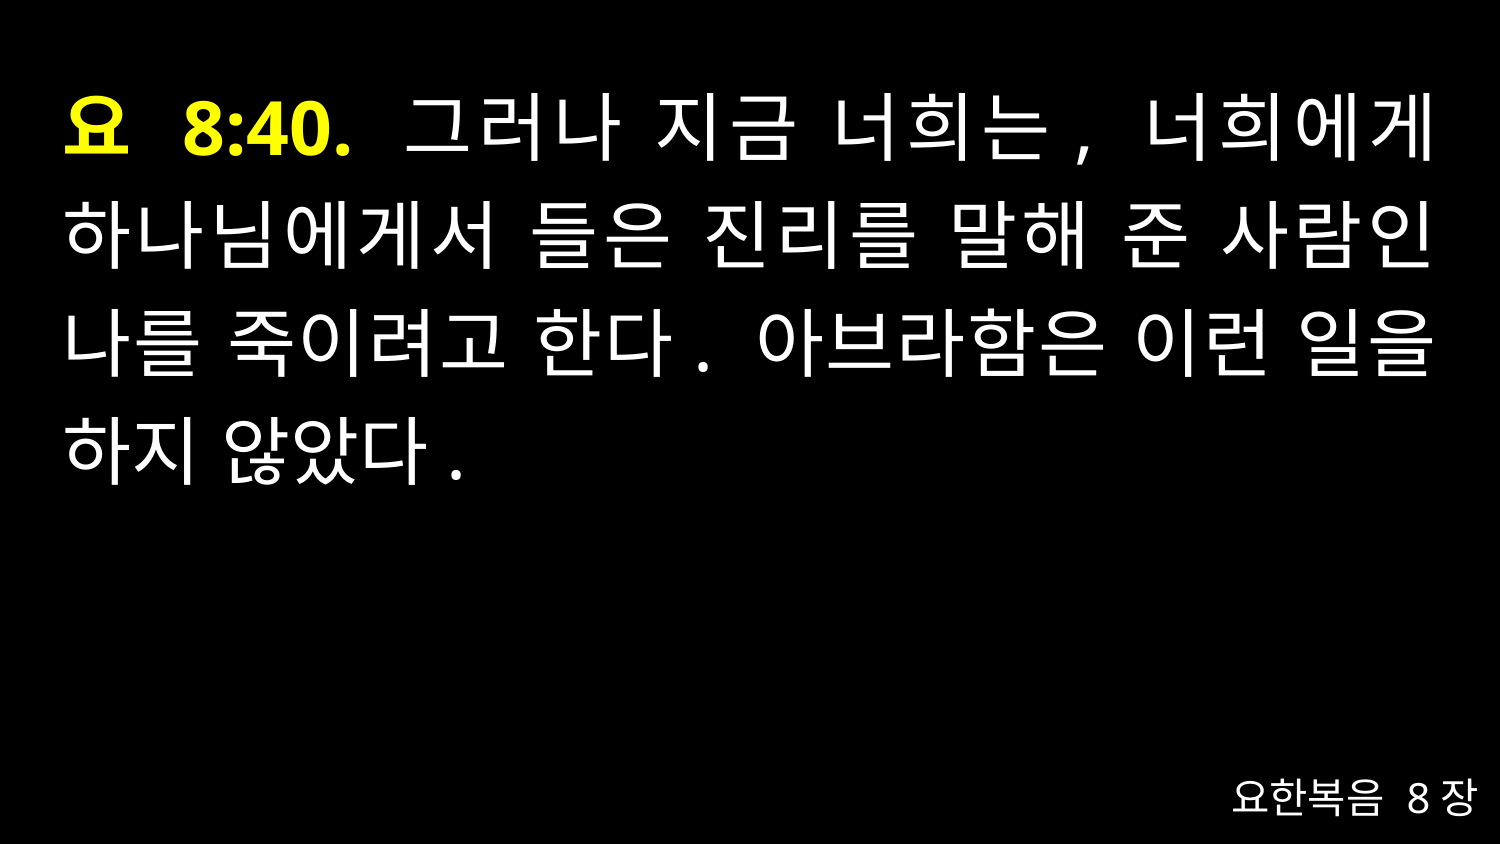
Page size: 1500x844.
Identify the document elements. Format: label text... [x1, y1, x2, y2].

title 요 8:40. 그러나 지금 너희는, 너희에게 하나님에게서 들은 진리를 말해 준 사람인 나를 죽이려고 한다. 아브라함은 이런 일을 하지 않았다. [0, 0, 1500, 844]
subtitle 요한복음 8장 [916, 770, 1500, 844]
